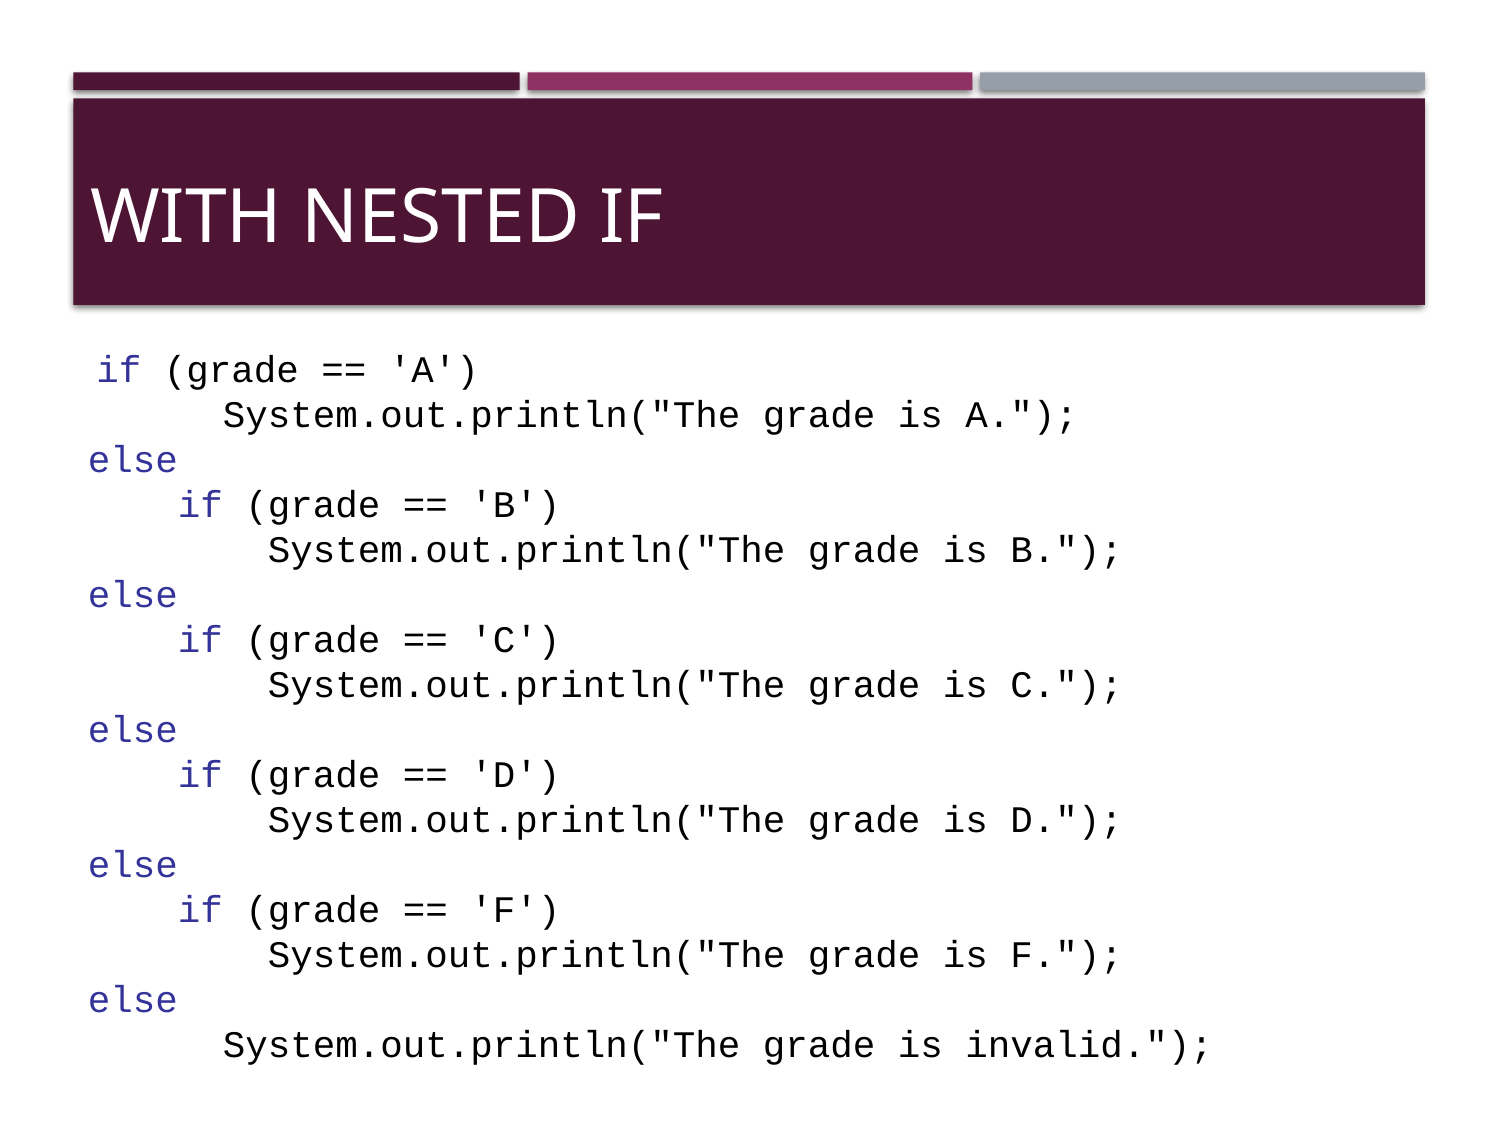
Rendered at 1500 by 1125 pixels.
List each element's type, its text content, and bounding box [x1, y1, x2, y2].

text_box if (grade == 'A') System.out.println("The grade is A."); else if (grade == 'B') System.out.println("The grade is B."); else if (grade == 'C') System.out.println("The grade is C."); else if (grade == 'D') System.out.println("The grade is D."); else if (grade == 'F') System.out.println("The grade is F."); else System.out.println("The grade is invalid."); [73, 337, 1386, 1073]
title With Nested If [75, 87, 1386, 266]
